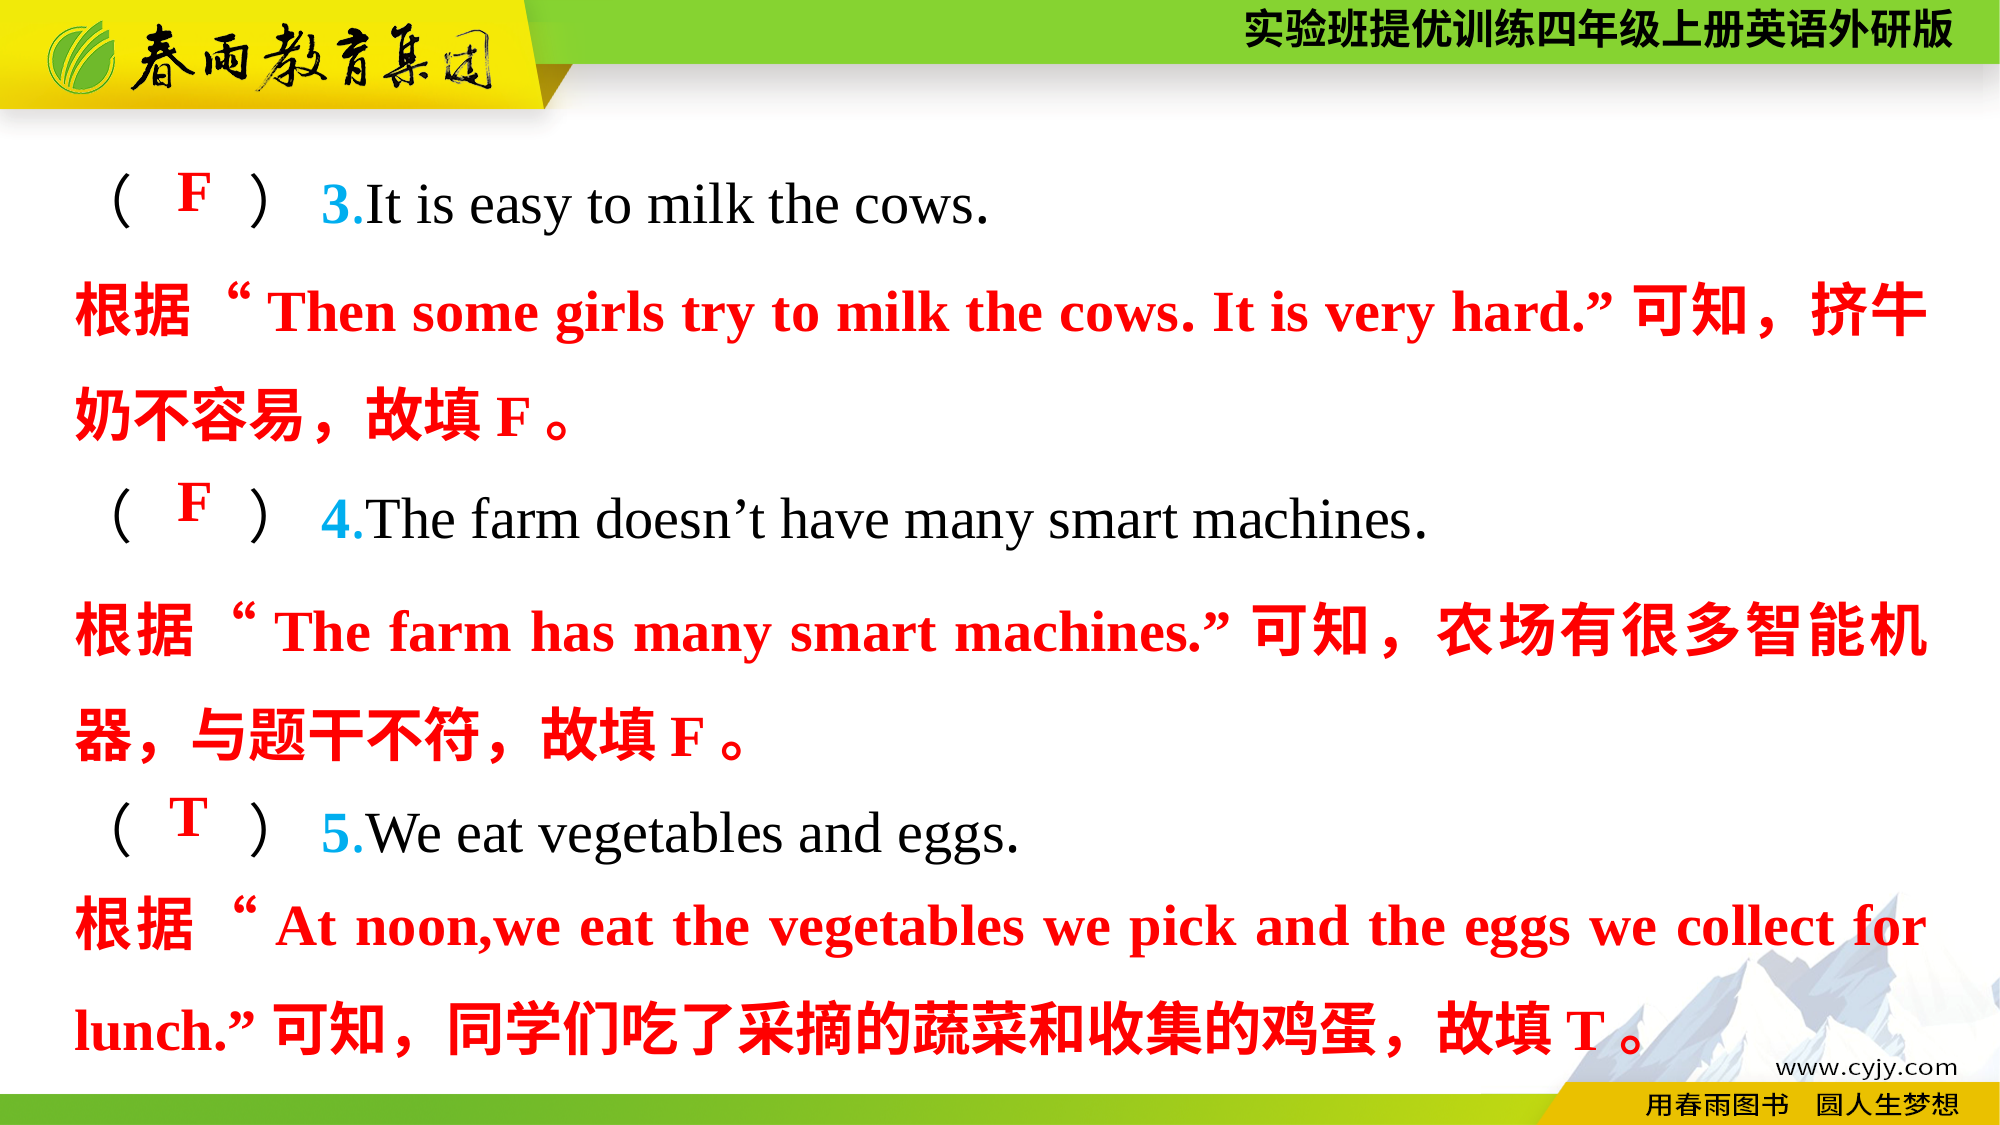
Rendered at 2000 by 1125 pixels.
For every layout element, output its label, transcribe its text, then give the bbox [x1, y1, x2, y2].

text_box F [163, 146, 229, 230]
text_box 根据“At noon,we eat the vegetables we pick and the eggs we collect for lunch.”可知，同学们吃了采摘的蔬菜和收集的鸡蛋，故填T。 [59, 844, 1944, 1070]
text_box F [163, 456, 229, 541]
list （ ）3.It is easy to milk the cows. （ ）4.The farm doesn’t have many smart machines. （ ）5.We eat vegetables and eggs. [59, 776, 154, 844]
list （ ）3.It is easy to milk the cows. （ ）4.The farm doesn’t have many smart machines. （ ）5.We eat vegetables and eggs. [59, 122, 1944, 230]
list （ ）3.It is easy to milk the cows. （ ）4.The farm doesn’t have many smart machines. （ ）5.We eat vegetables and eggs. [59, 456, 1944, 550]
text_box T [154, 776, 224, 844]
text_box 根据“The farm has many smart machines.”可知，农场有很多智能机器，与题干不符，故填F。 [59, 550, 1944, 776]
picture [0, 0, 2000, 1125]
list （ ）3.It is easy to milk the cows. （ ）4.The farm doesn’t have many smart machines. （ ）5.We eat vegetables and eggs. [224, 776, 1944, 844]
text_box 根据“Then some girls try to milk the cows. It is very hard.”可知，挤牛奶不容易，故填F。 [59, 230, 1944, 456]
